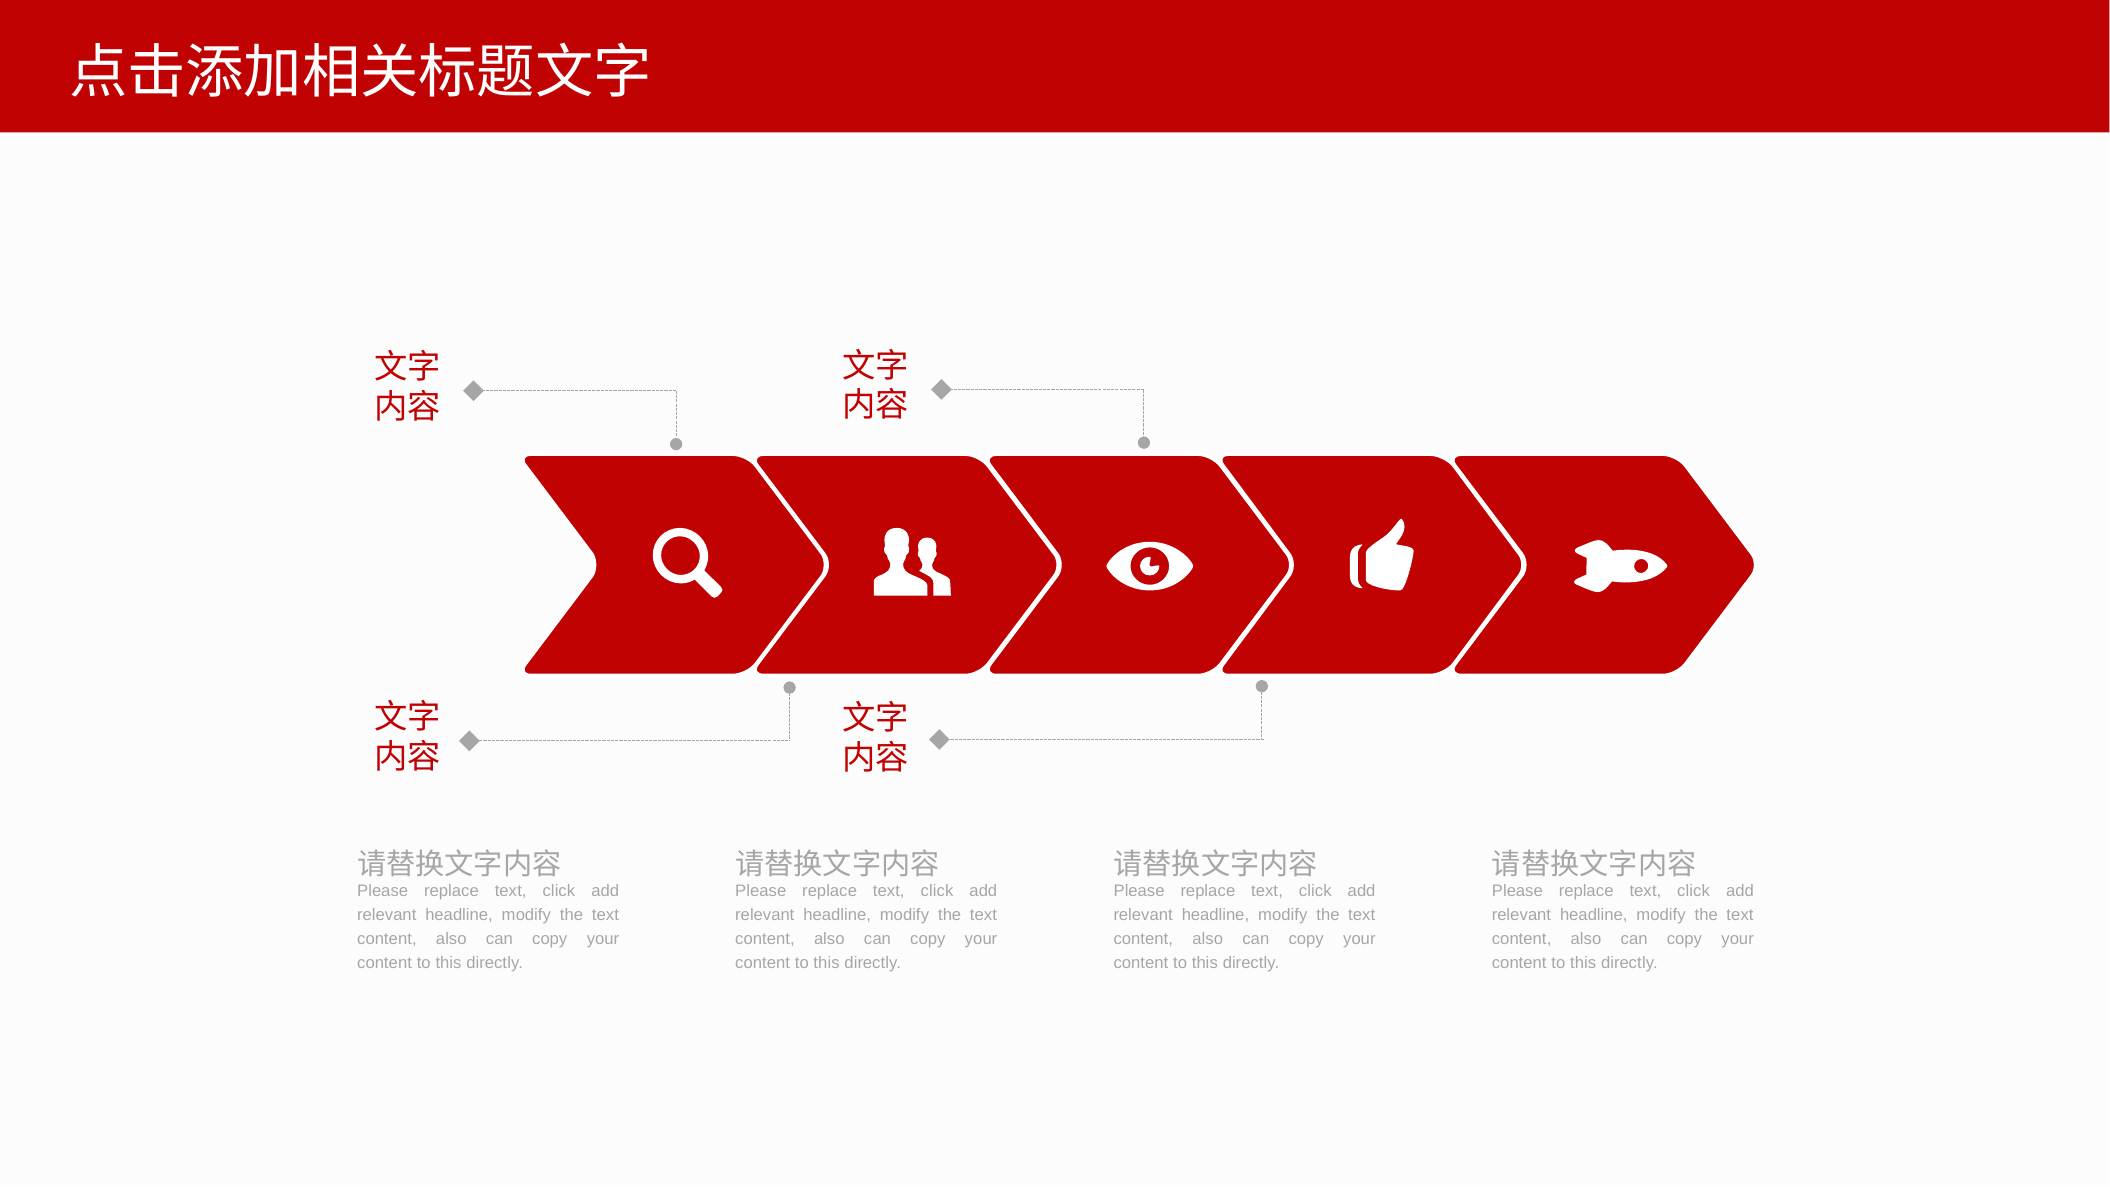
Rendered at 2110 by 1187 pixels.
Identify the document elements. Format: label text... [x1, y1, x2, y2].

text_box Please replace text, click add relevant headline, modify the text content, also can copy your content to this directly. [735, 876, 998, 972]
text_box Please replace text, click add relevant headline, modify the text content, also can copy your content to this directly. [1491, 876, 1755, 972]
text_box Please replace text, click add relevant headline, modify the text content, also can copy your content to this directly. [1113, 876, 1376, 972]
text_box 文字内容 [366, 695, 449, 775]
text_box 请替换文字内容 [356, 838, 570, 876]
text_box 文字内容 [834, 695, 917, 776]
text_box 请替换文字内容 [1113, 838, 1326, 876]
text_box 文字内容 [834, 343, 917, 424]
text_box Please replace text, click add relevant headline, modify the text content, also can copy your content to this directly. [356, 876, 620, 972]
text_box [520, 454, 1757, 676]
text_box 请替换文字内容 [1491, 838, 1704, 876]
text_box 请替换文字内容 [735, 838, 948, 876]
text_box 点击添加相关标题文字 [54, 26, 667, 112]
text_box 文字内容 [366, 345, 449, 426]
